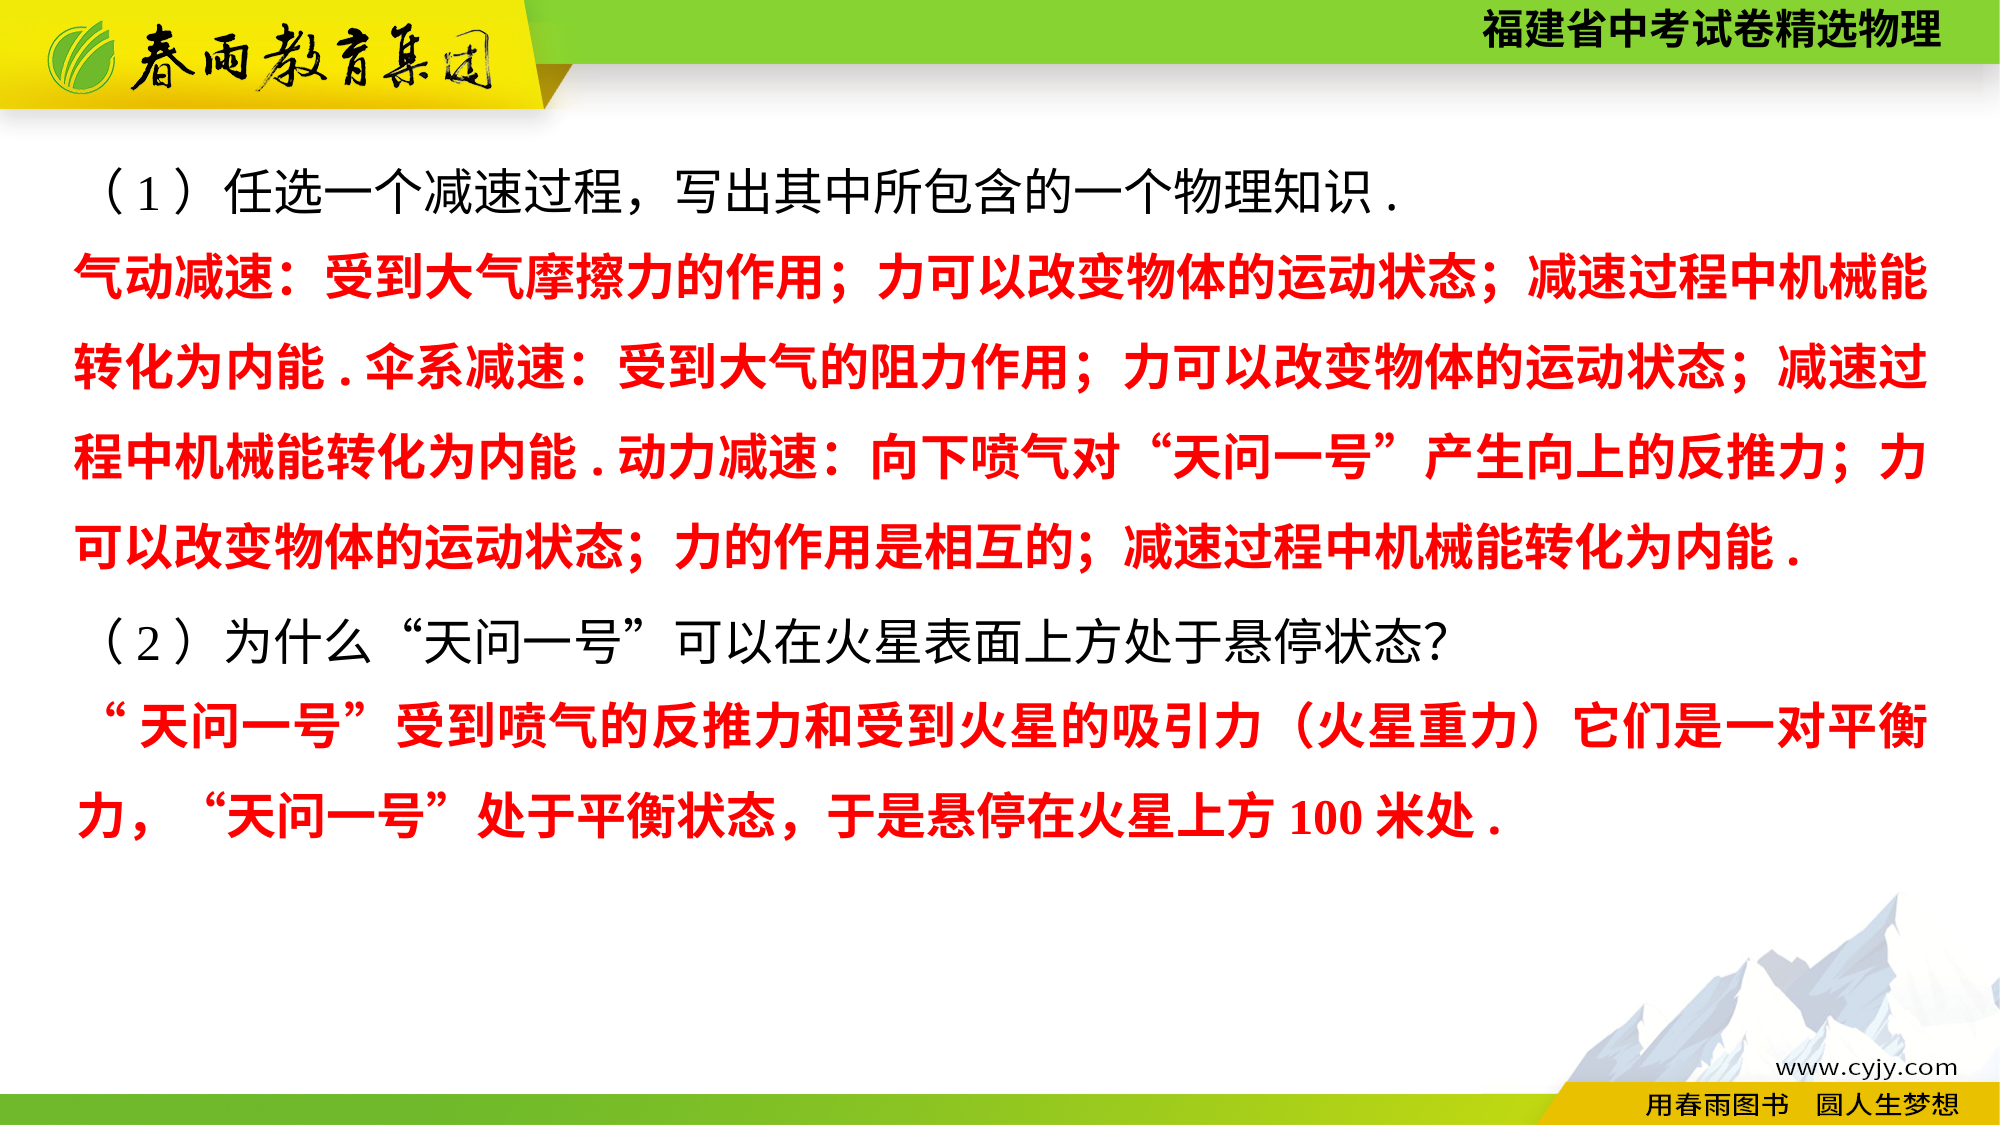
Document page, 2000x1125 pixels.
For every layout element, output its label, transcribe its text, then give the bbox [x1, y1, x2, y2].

text_box “天问一号”受到喷气的反推力和受到火星的吸引力（火星重力）它们是一对平衡力，“天问一号”处于平衡状态，于是悬停在火星上方100米处. [61, 656, 1944, 852]
list （1）任选一个减速过程，写出其中所包含的一个物理知识. （2）为什么“天问一号”可以在火星表面上方处于悬停状态？ [59, 583, 1944, 683]
list （1）任选一个减速过程，写出其中所包含的一个物理知识. （2）为什么“天问一号”可以在火星表面上方处于悬停状态？ [59, 122, 1944, 208]
picture [0, 0, 2000, 1125]
text_box 气动减速：受到大气摩擦力的作用；力可以改变物体的运动状态；减速过程中机械能转化为内能.伞系减速：受到大气的阻力作用；力可以改变物体的运动状态；减速过程中机械能转化为内能.动力减速：向下喷气对“天问一号”产生向上的反推力；力可以改变物体的运动状态；力的作用是相互的；减速过程中机械能转化为内能. [59, 208, 1944, 583]
